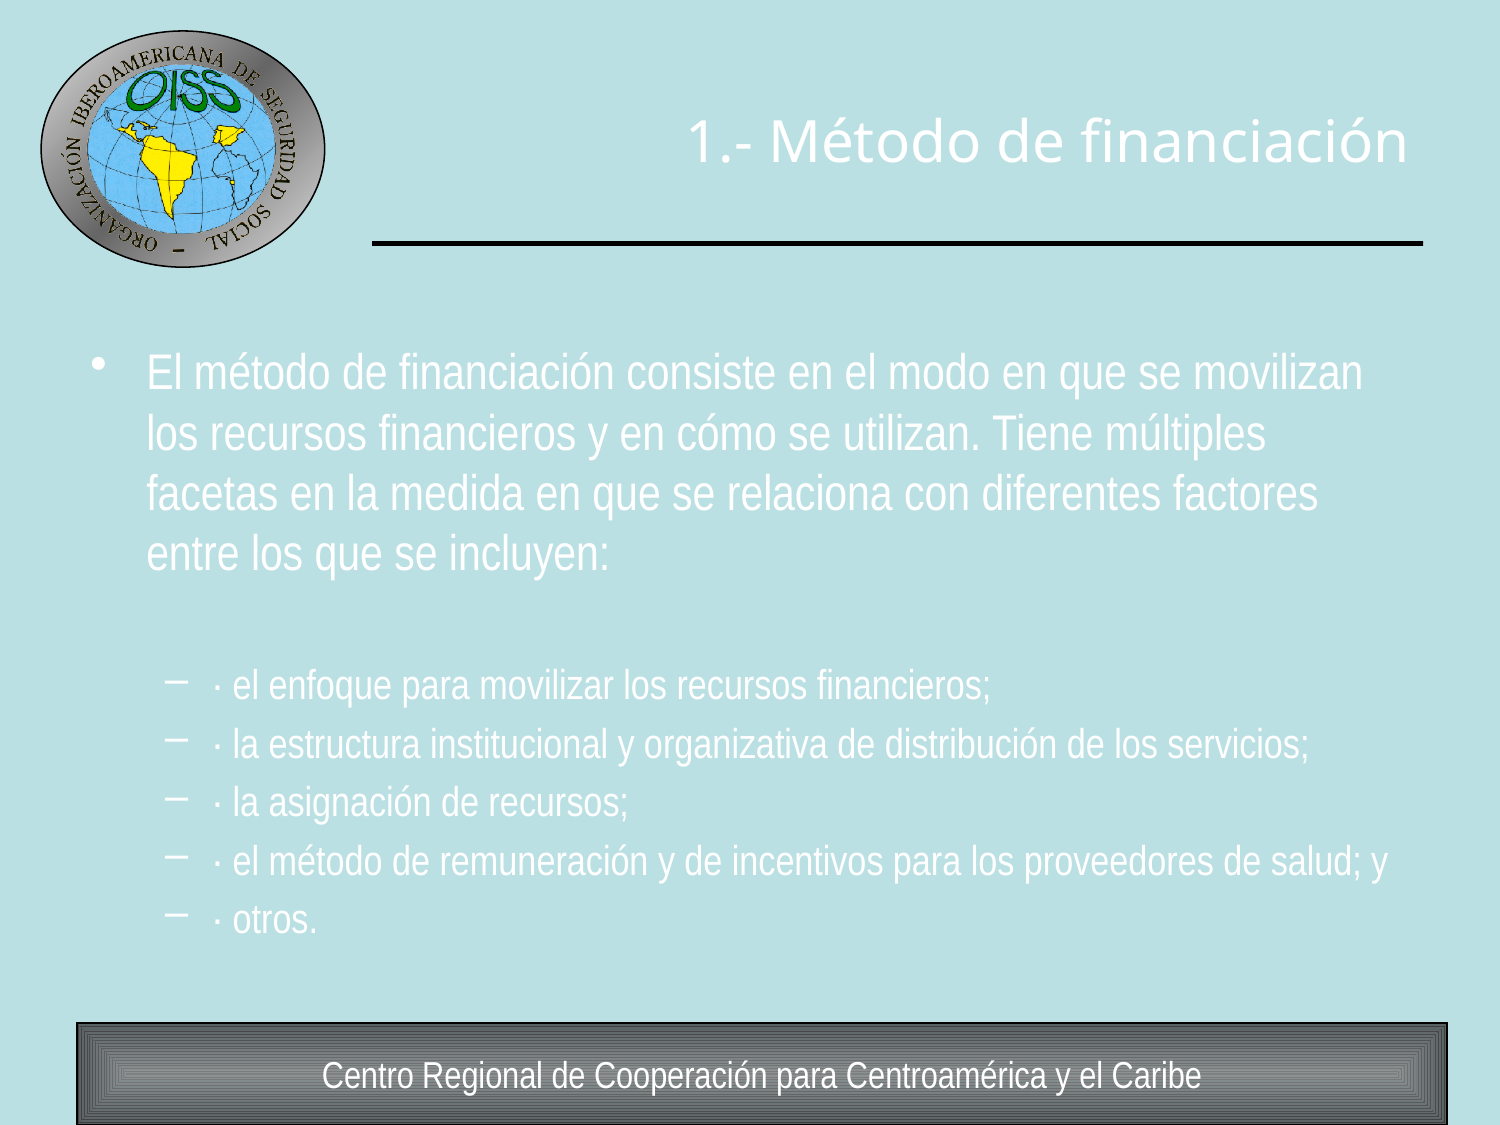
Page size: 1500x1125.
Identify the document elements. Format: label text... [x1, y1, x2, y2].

title 1.- Método de financiación [371, 44, 1426, 233]
list El método de financiación consiste en el modo en que se movilizan los recursos financieros y en cómo se utilizan. Tiene múltiples facetas en la medida en que se relaciona con diferentes factores entre los que se incluyen: · el enfoque para movilizar los recursos financieros; · la estructura institucional y organizativa de distribución de los servicios; · la asignación de recursos; · el método de remuneración y de incentivos para los proveedores de salud; y · otros. [74, 262, 1426, 1006]
picture [53, 42, 302, 263]
